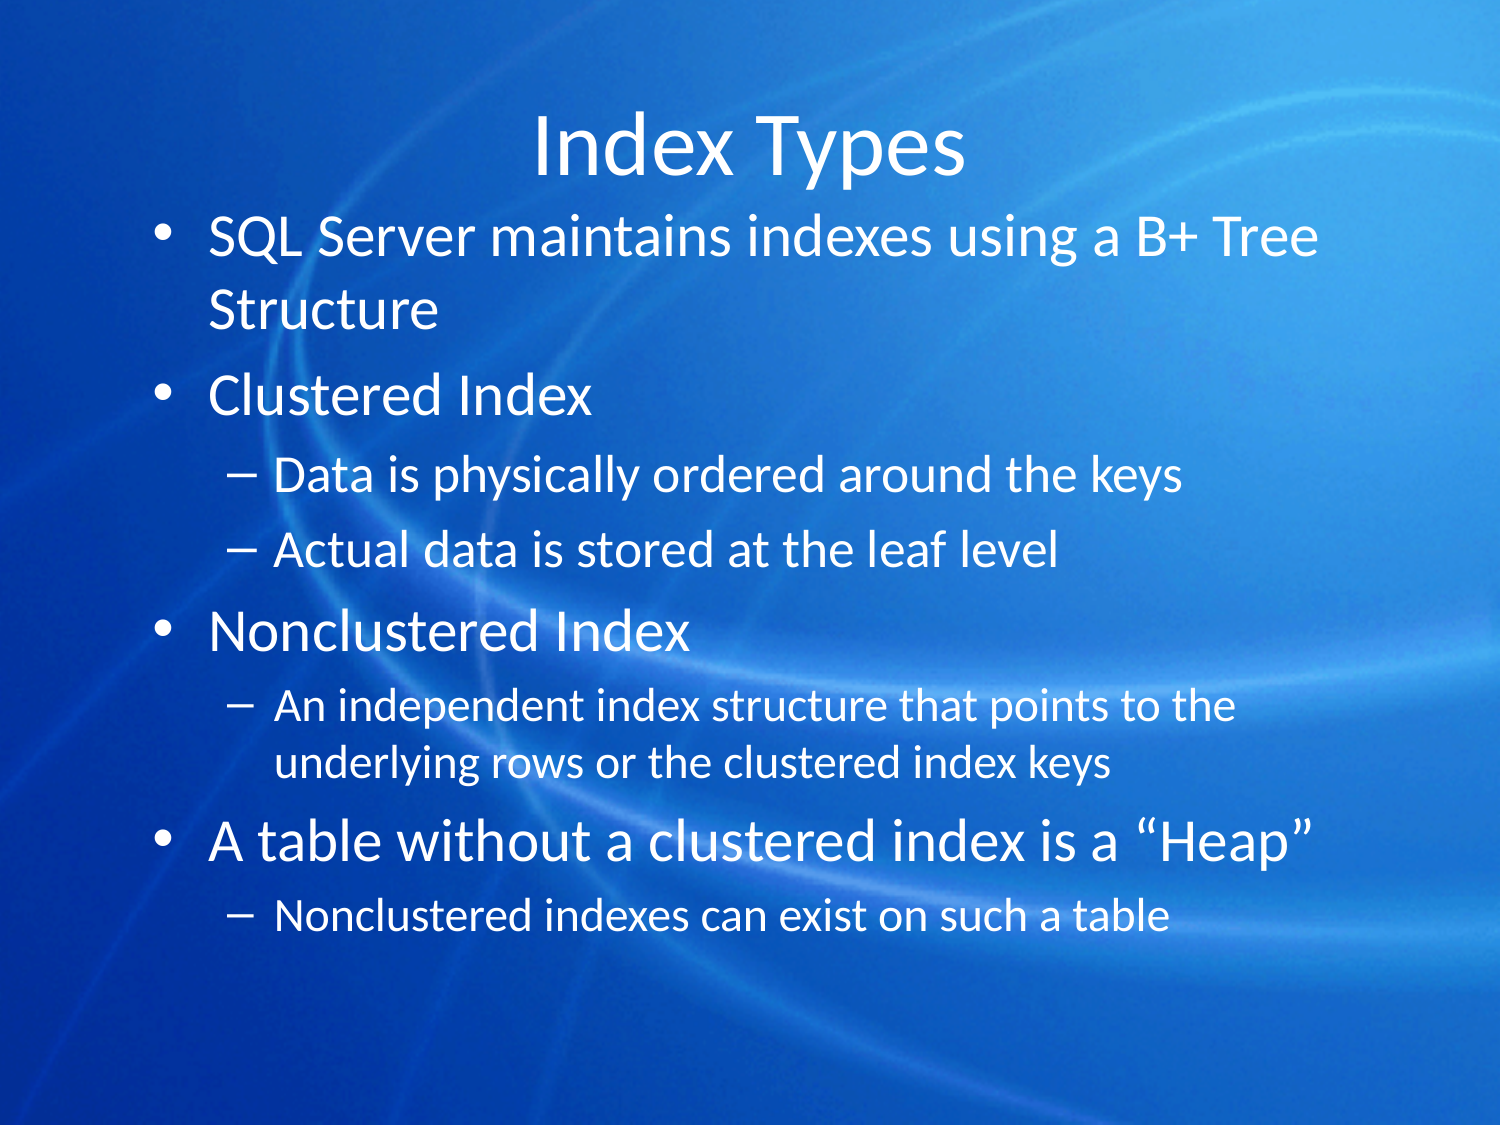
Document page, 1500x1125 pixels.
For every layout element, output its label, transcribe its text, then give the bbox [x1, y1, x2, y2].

picture [0, 0, 1500, 1125]
list SQL Server maintains indexes using a B+ Tree Structure Clustered Index Data is physically ordered around the keys Actual data is stored at the leaf level Nonclustered Index An independent index structure that points to the underlying rows or the clustered index keys A table without a clustered index is a “Heap” Nonclustered indexes can exist on such a table [137, 187, 1363, 1013]
title Index Types [75, 45, 1425, 233]
